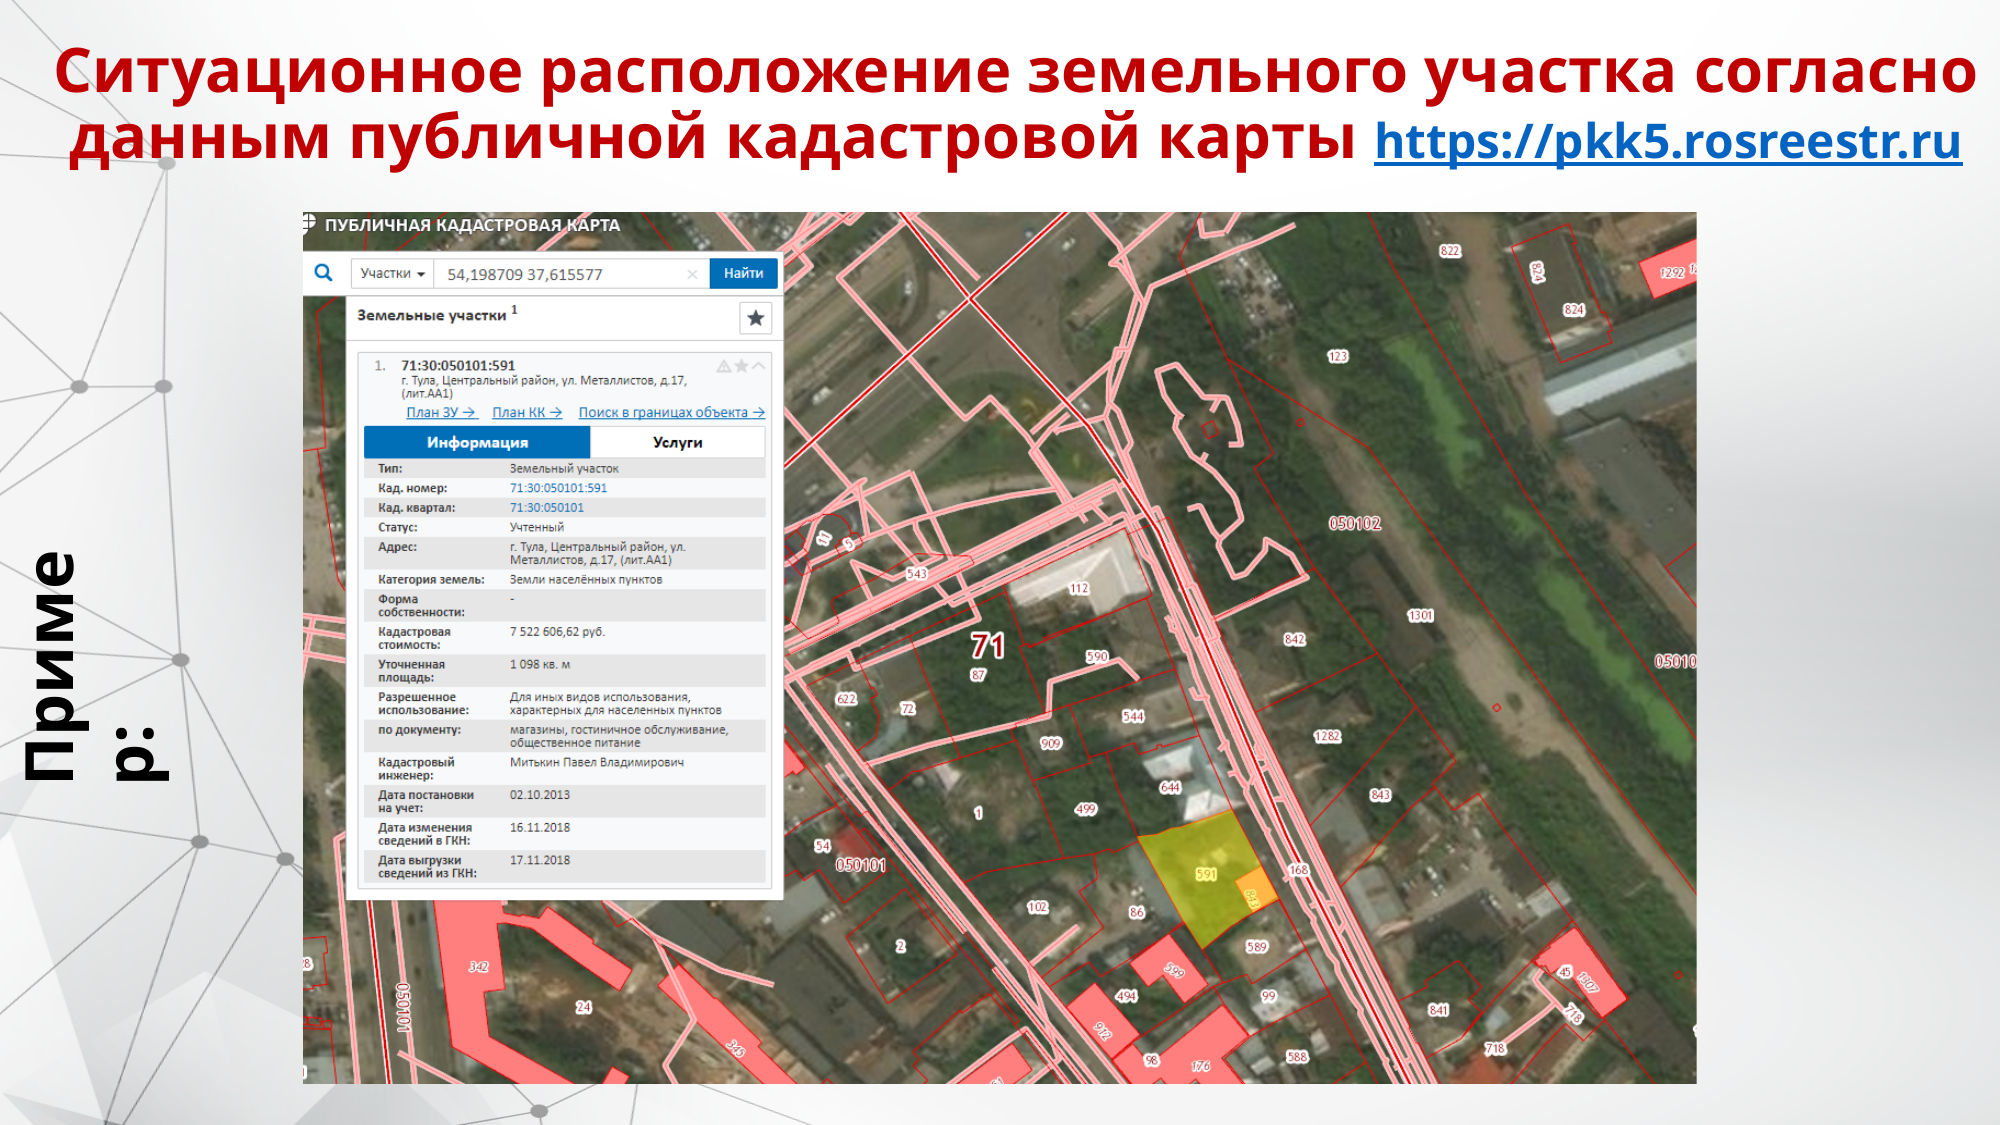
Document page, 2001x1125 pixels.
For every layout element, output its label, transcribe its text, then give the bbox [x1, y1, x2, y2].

title Ситуационное расположение земельного участка согласно данным публичной кадастровой карты https://pkk5.rosreestr.ru [16, 30, 2000, 181]
picture [0, 0, 2000, 1125]
text_box Пример: [0, 495, 112, 801]
